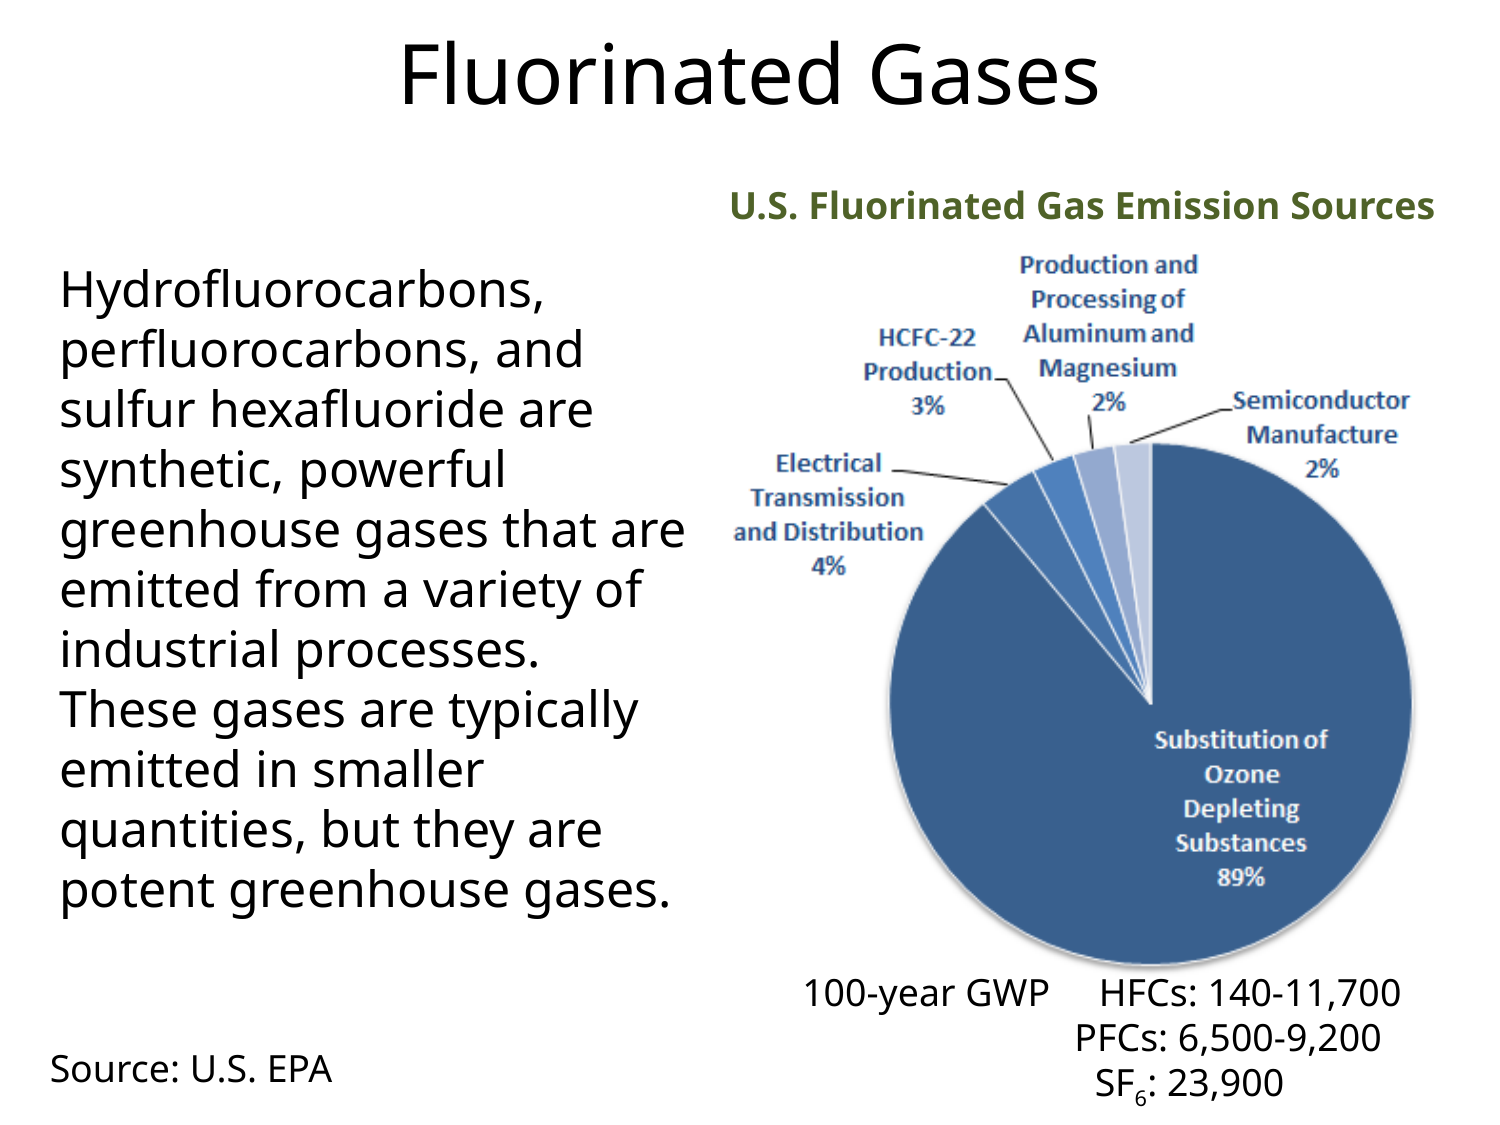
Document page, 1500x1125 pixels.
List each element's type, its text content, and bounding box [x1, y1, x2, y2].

text_box Hydrofluorocarbons, perfluorocarbons, and sulfur hexafluoride are synthetic, powerful greenhouse gases that are emitted from a variety of industrial processes. These gases are typically emitted in smaller quantities, but they are potent greenhouse gases. [44, 249, 708, 925]
title Fluorinated Gases [75, 12, 1425, 130]
text_box Source: U.S. EPA [35, 1037, 348, 1098]
picture [731, 251, 1476, 997]
text_box U.S. Fluorinated Gas Emission Sources [714, 174, 1477, 235]
text_box 100-year GWP HFCs: 140-11,700 PFCs: 6,500-9,200 SF6: 23,900 [787, 961, 1481, 1118]
